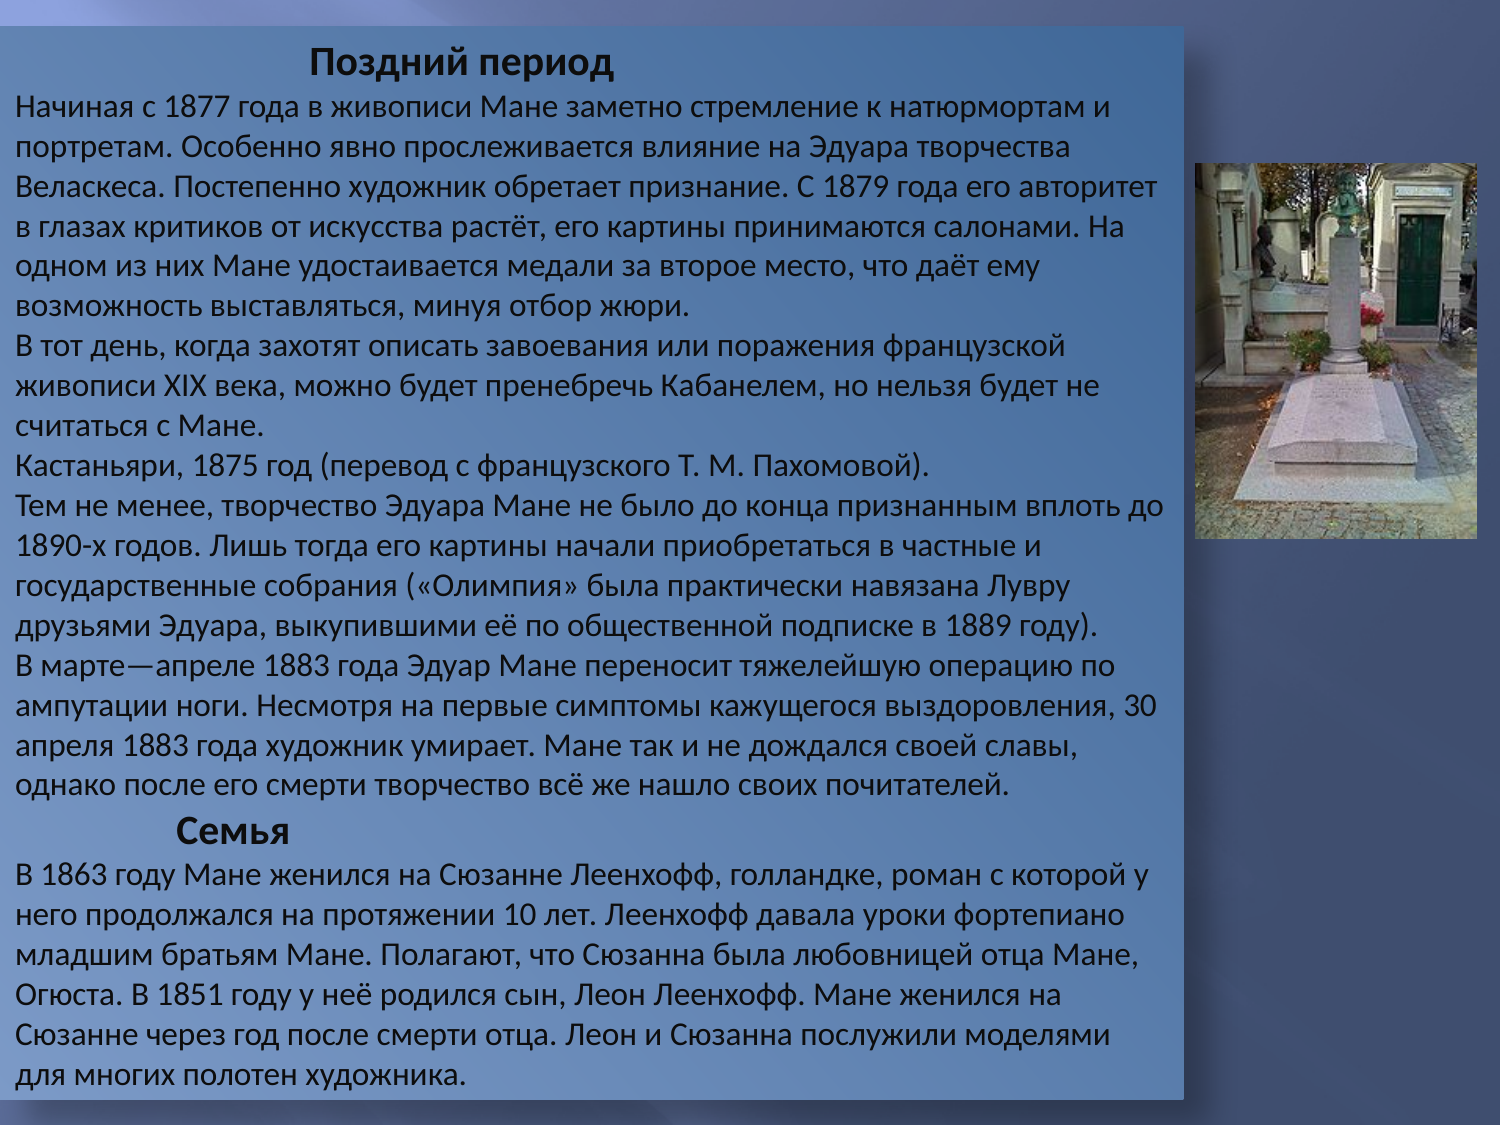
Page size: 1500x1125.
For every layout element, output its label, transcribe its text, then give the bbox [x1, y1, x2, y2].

text_box Поздний период Начиная с 1877 года в живописи Мане заметно стремление к натюрмортам и портретам. Особенно явно прослеживается влияние на Эдуара творчества Веласкеса. Постепенно художник обретает признание. С 1879 года его авторитет в глазах критиков от искусства растёт, его картины принимаются салонами. На одном из них Мане удостаивается медали за второе место, что даёт ему возможность выставляться, минуя отбор жюри. В тот день, когда захотят описать завоевания или поражения французской живописи XIX века, можно будет пренебречь Кабанелем, но нельзя будет не считаться с Мане. Кастаньяри, 1875 год (перевод с французского Т. М. Пахомовой). Тем не менее, творчество Эдуара Мане не было до конца признанным вплоть до 1890-х годов. Лишь тогда его картины начали приобретаться в частные и государственные собрания («Олимпия» была практически навязана Лувру друзьями Эдуара, выкупившими её по общественной подписке в 1889 году). В марте—апреле 1883 года Эдуар Мане переносит тяжелейшую операцию по ампутации ноги. Несмотря на первые симптомы кажущегося выздоровления, 30 апреля 1883 года художник умирает. Мане так и не дождался своей славы, однако после его смерти творчество всё же нашло своих почитателей. Семья В 1863 году Мане женился на Сюзанне Леенхофф, голландке, роман с которой у него продолжался на протяжении 10 лет. Леенхофф давала уроки фортепиано младшим братьям Мане. Полагают, что Сюзанна была любовницей отца Мане, Огюста. В 1851 году у неё родился сын, Леон Леенхофф. Мане женился на Сюзанне через год после смерти отца. Леон и Сюзанна послужили моделями для многих полотен художника. [0, 26, 1184, 1100]
picture [1195, 163, 1477, 540]
